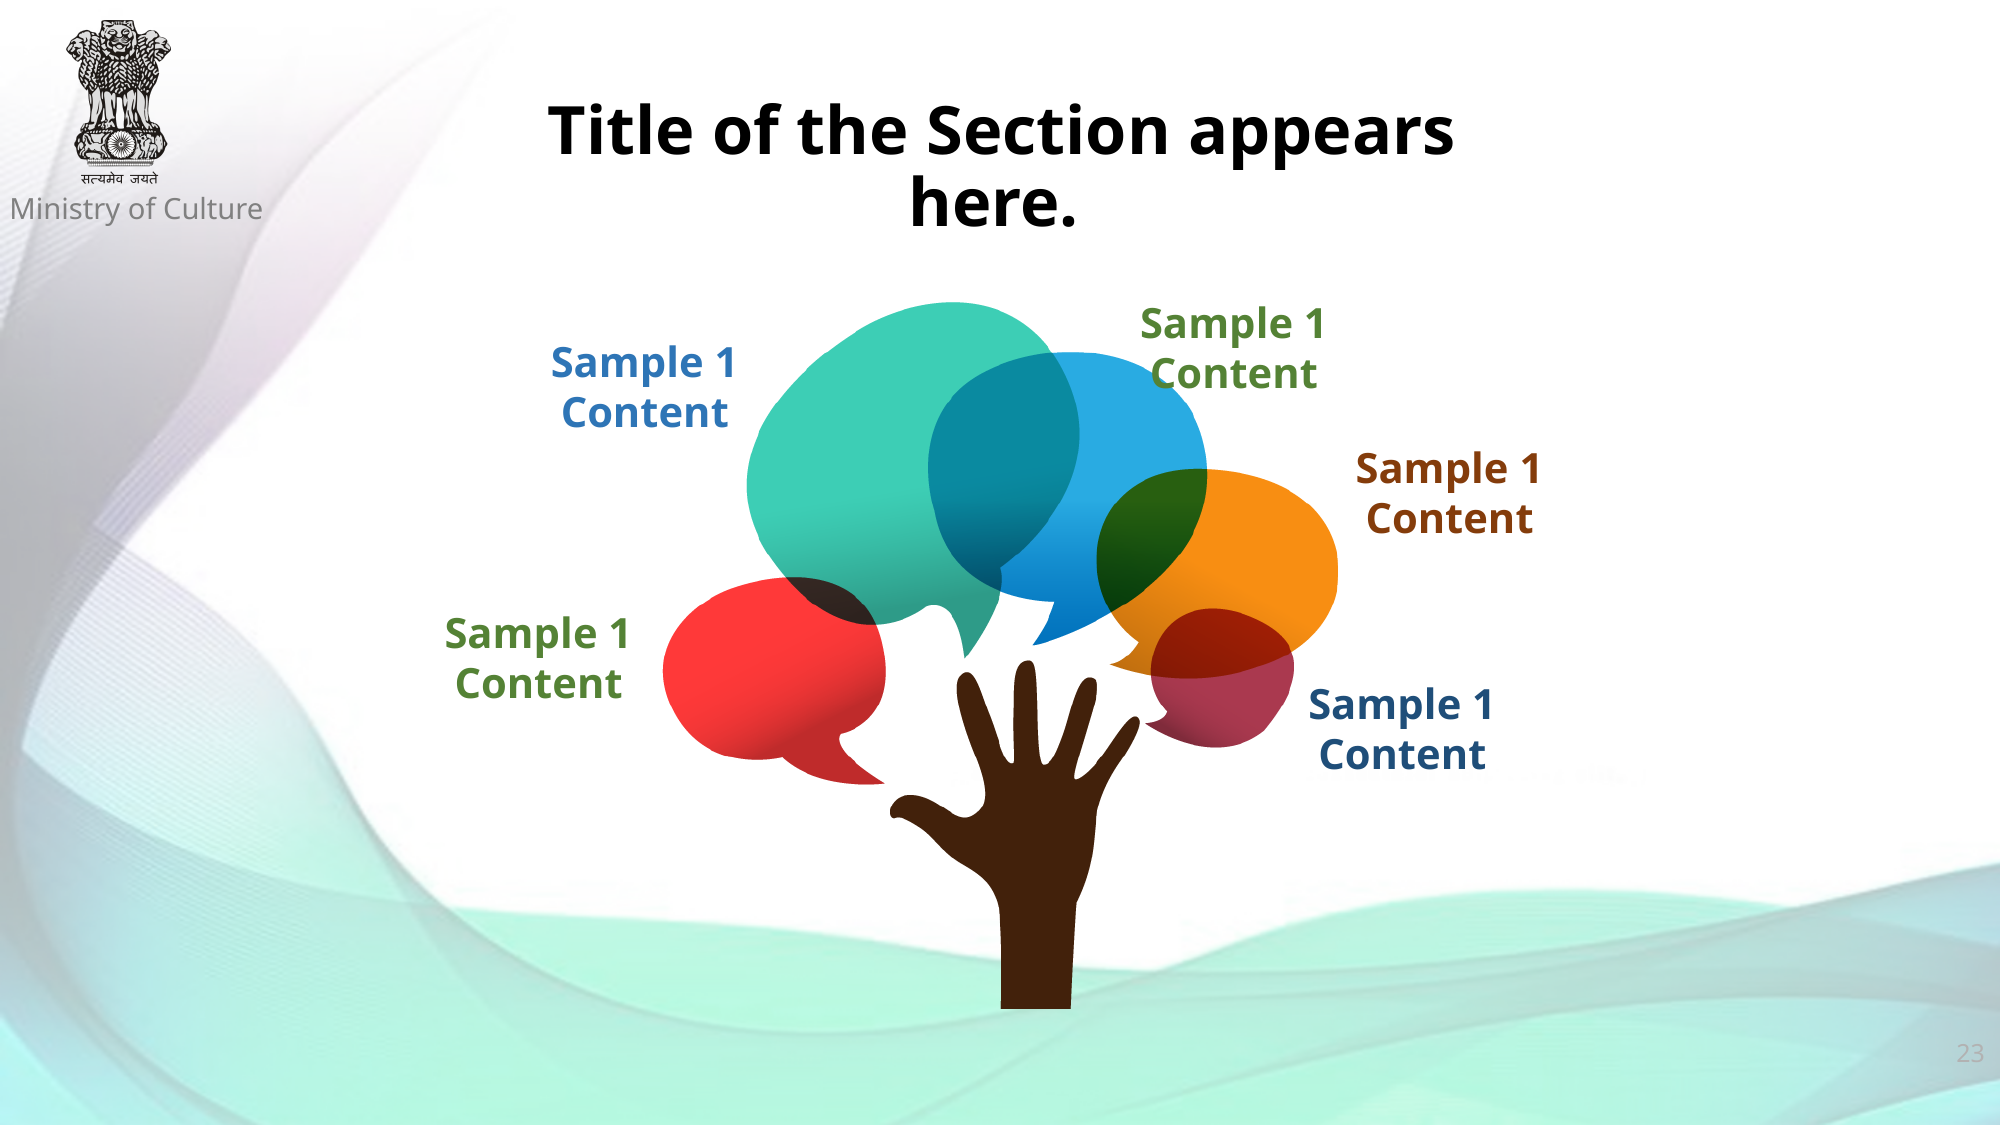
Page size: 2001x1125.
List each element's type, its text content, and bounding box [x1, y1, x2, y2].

text_box Sample 1 Content [1338, 434, 1723, 550]
text_box Sample 1 Content [961, 289, 1507, 405]
picture [661, 302, 1338, 1009]
slide_number 23 [1550, 1024, 2000, 1085]
picture [66, 20, 171, 184]
text_box Sample 1 Content [1338, 670, 1675, 786]
text_box Sample 1 Content [372, 328, 661, 443]
text_box Title of the Section appears here. [491, 89, 1513, 249]
text_box Sample 1 Content [266, 599, 661, 715]
